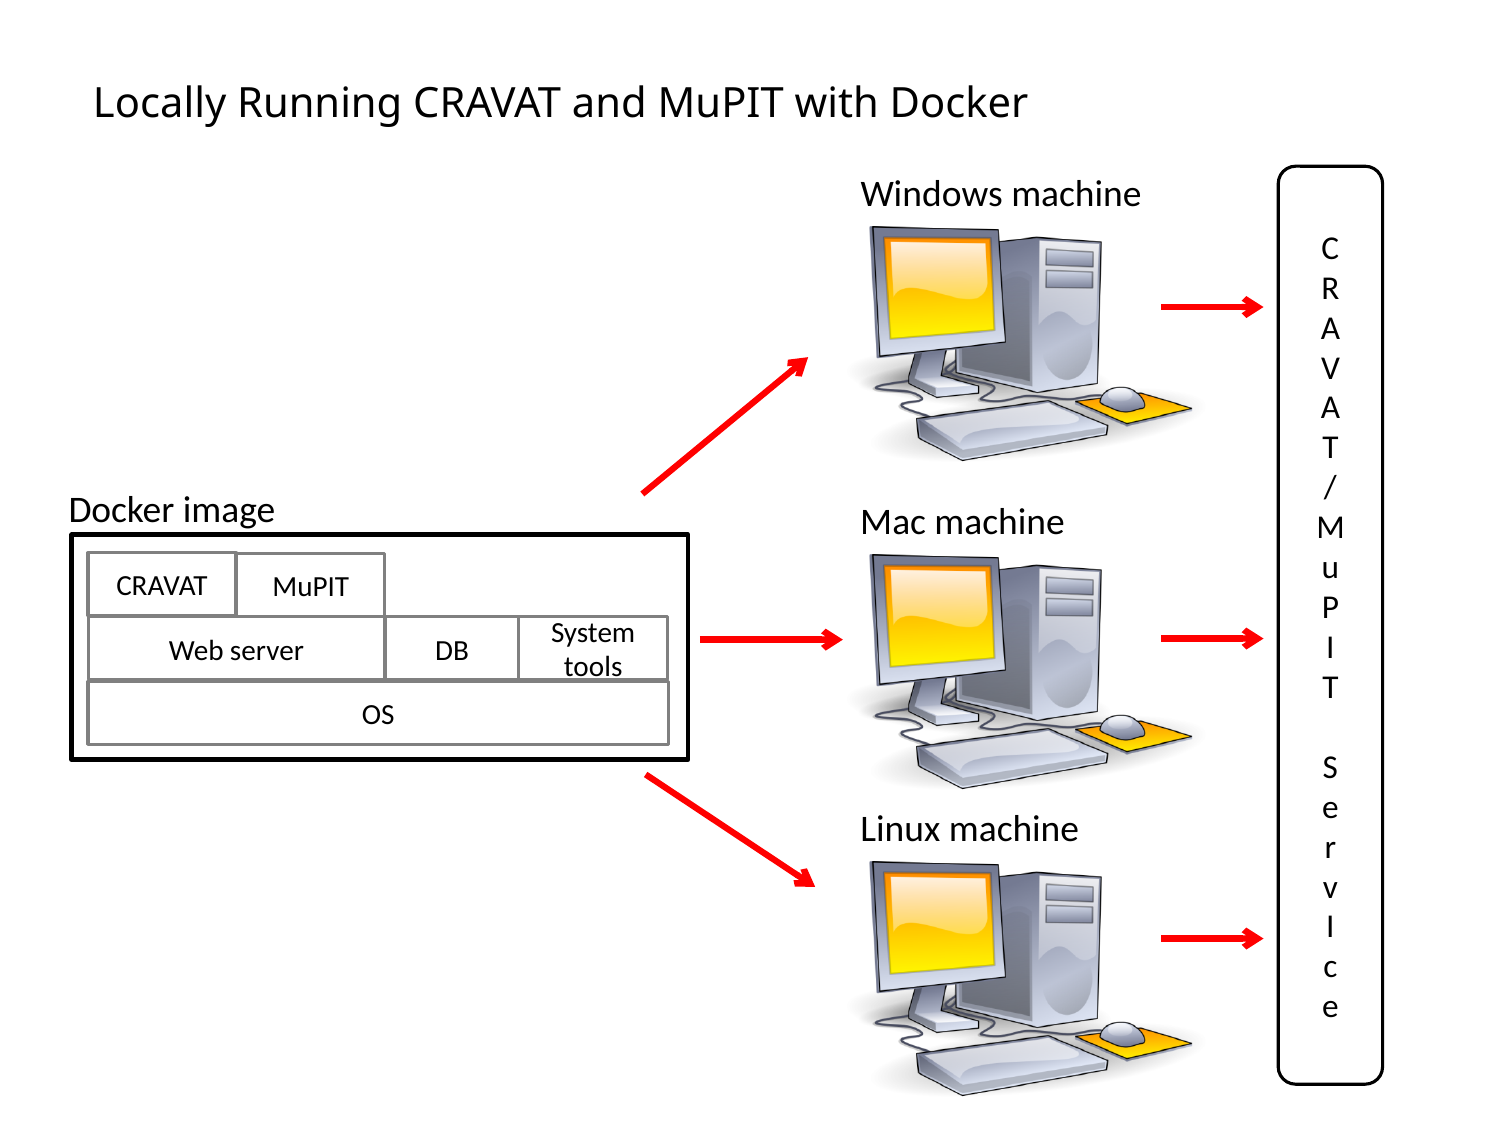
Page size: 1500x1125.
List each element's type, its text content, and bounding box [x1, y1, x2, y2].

text_box Linux machine [845, 797, 1095, 857]
text_box C R A V A T / M u P I T S e r v I c e [1276, 164, 1385, 1087]
text_box Windows machine [845, 161, 1157, 222]
picture [843, 226, 1210, 462]
text_box Mac machine [845, 490, 1080, 550]
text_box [642, 356, 809, 495]
text_box Locally Running CRAVAT and MuPIT with Docker [78, 68, 1044, 134]
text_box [645, 774, 816, 888]
text_box Docker image [53, 477, 291, 538]
picture [843, 554, 1210, 791]
text_box [70, 533, 690, 762]
picture [843, 861, 1210, 1097]
